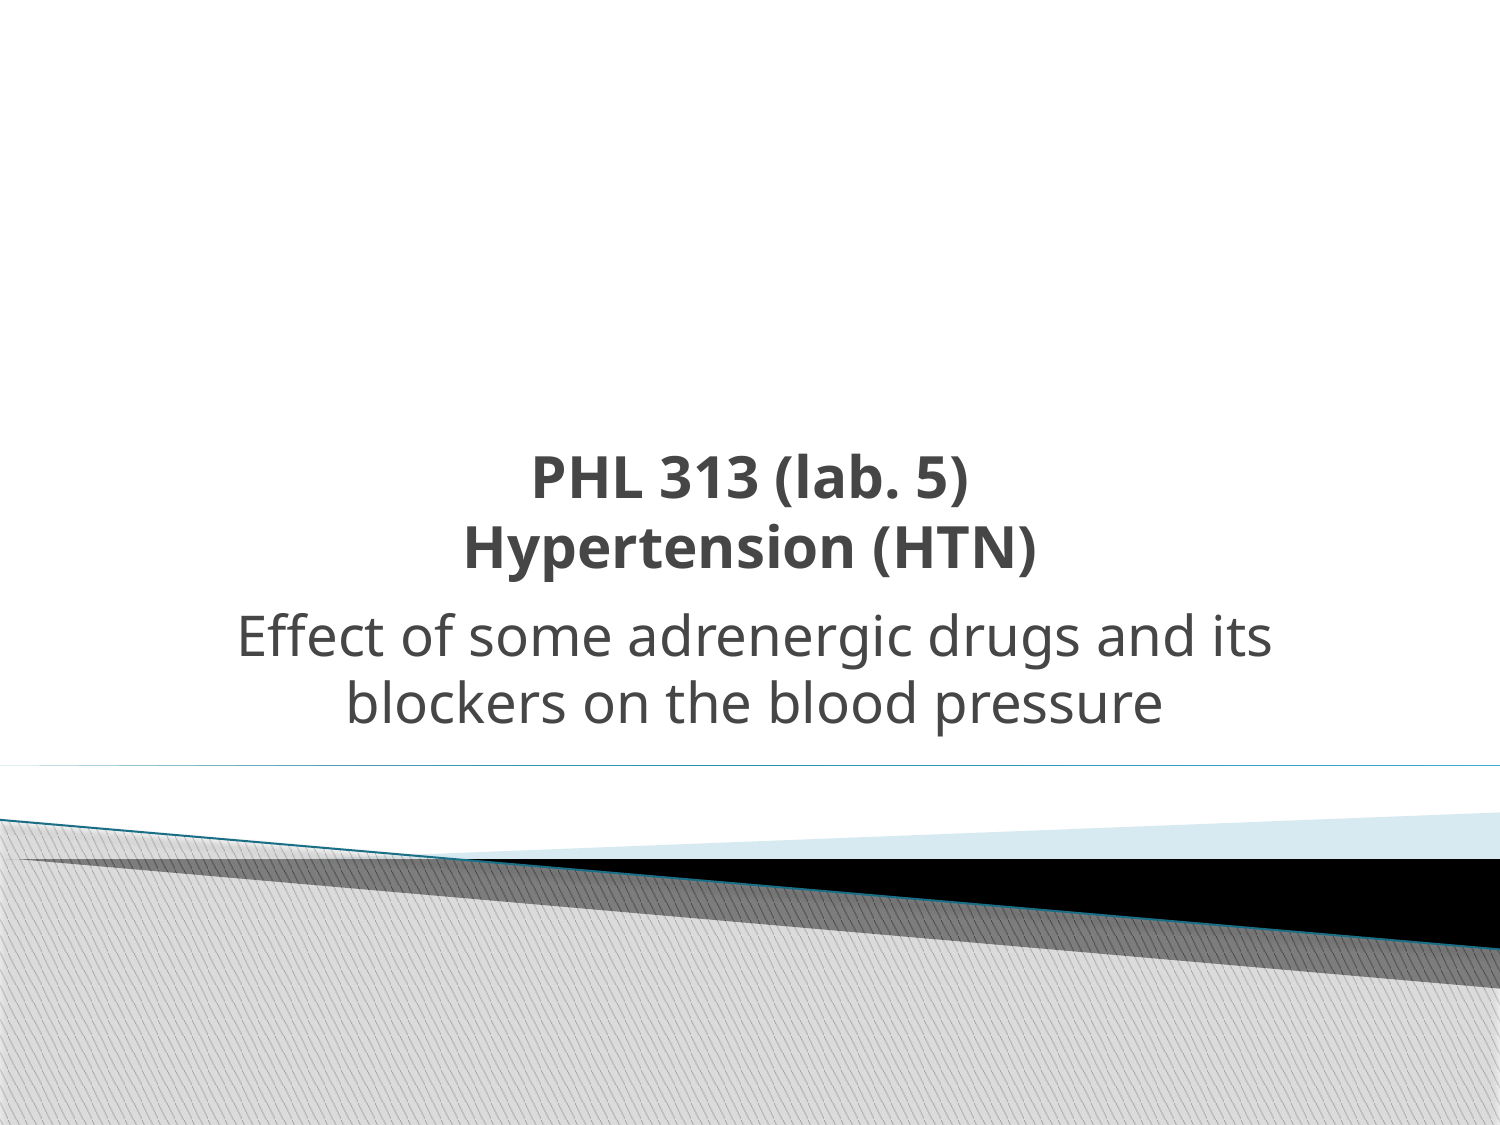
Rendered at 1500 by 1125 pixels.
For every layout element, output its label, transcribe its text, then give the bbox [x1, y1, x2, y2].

title PHL 313 (lab. 5) Hypertension (HTN) [112, 287, 1388, 588]
picture [5, 859, 1500, 989]
subtitle Effect of some adrenergic drugs and its blockers on the blood pressure [112, 592, 1388, 790]
